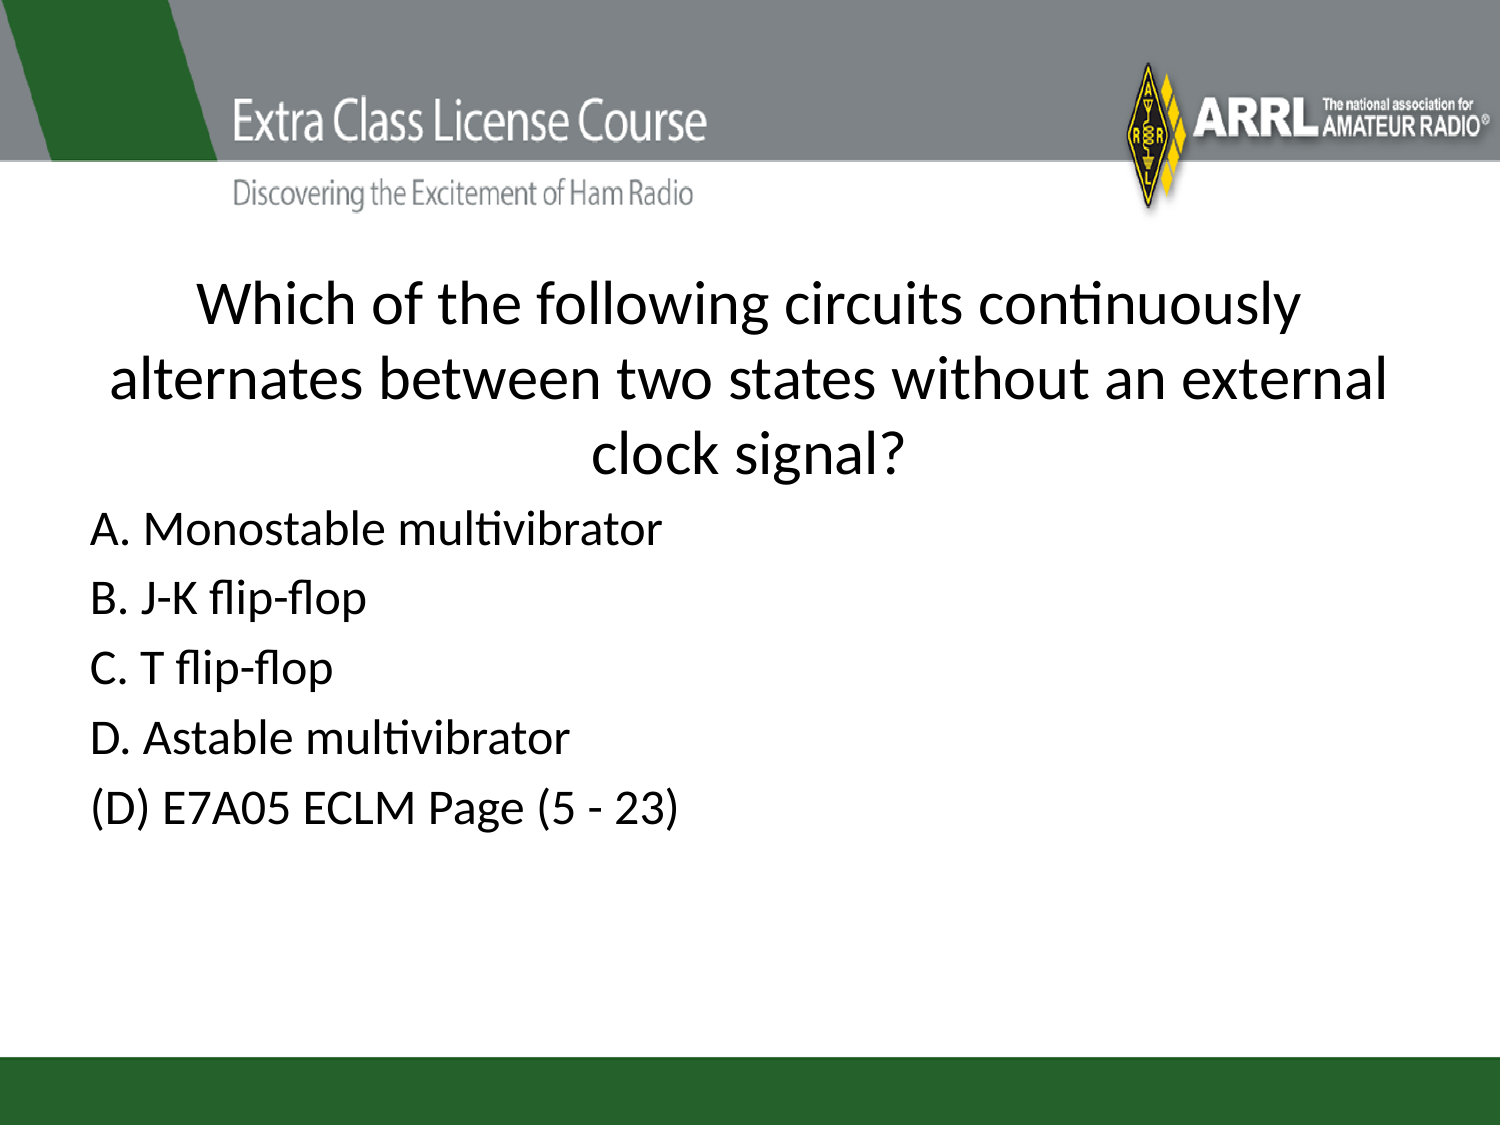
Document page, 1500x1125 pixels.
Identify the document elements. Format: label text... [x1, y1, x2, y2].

title Which of the following circuits continuously alternates between two states without an external clock signal? [75, 254, 1425, 435]
picture [0, 0, 1500, 1125]
list A. Monostable multivibrator B. J-K flip-flop C. T flip-flop D. Astable multivibrator (D) E7A05 ECLM Page (5 - 23) [75, 487, 1425, 1005]
